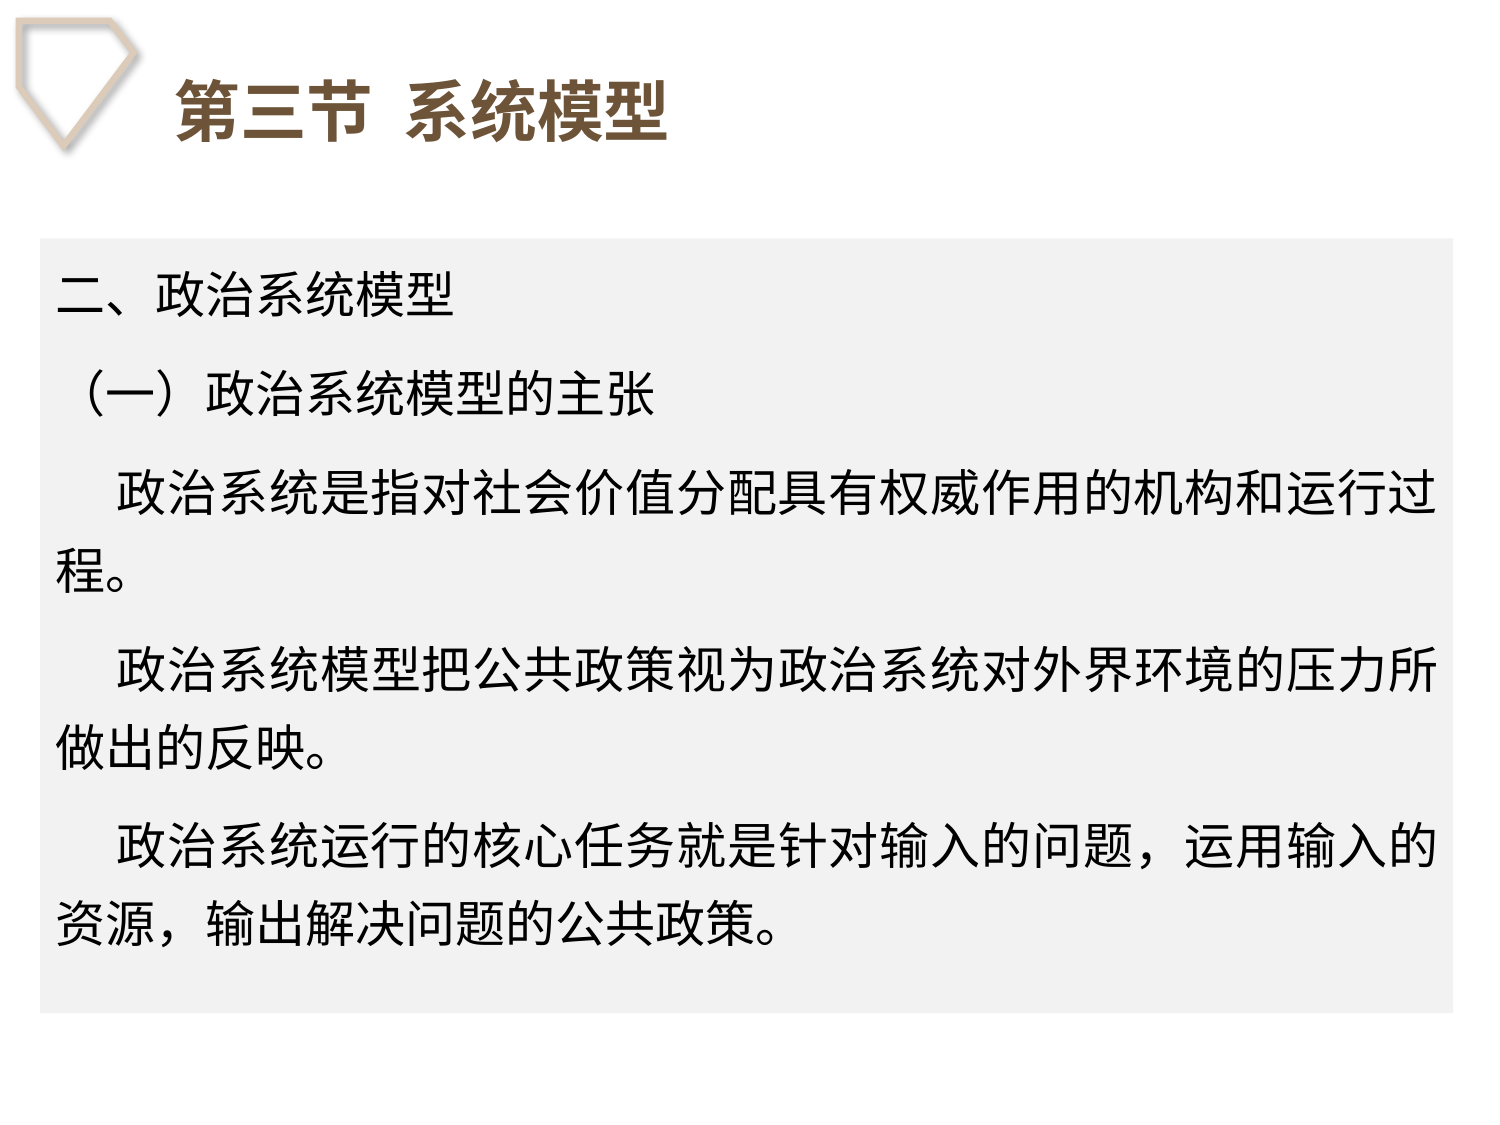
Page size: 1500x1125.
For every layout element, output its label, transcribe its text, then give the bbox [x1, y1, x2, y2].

list 二、政治系统模型 （一）政治系统模型的主张 政治系统是指对社会价值分配具有权威作用的机构和运行过程。 政治系统模型把公共政策视为政治系统对外界环境的压力所做出的反映。 政治系统运行的核心任务就是针对输入的问题，运用输入的资源，输出解决问题的公共政策。 [40, 238, 1454, 1014]
title 第三节 系统模型 [158, 0, 1456, 159]
